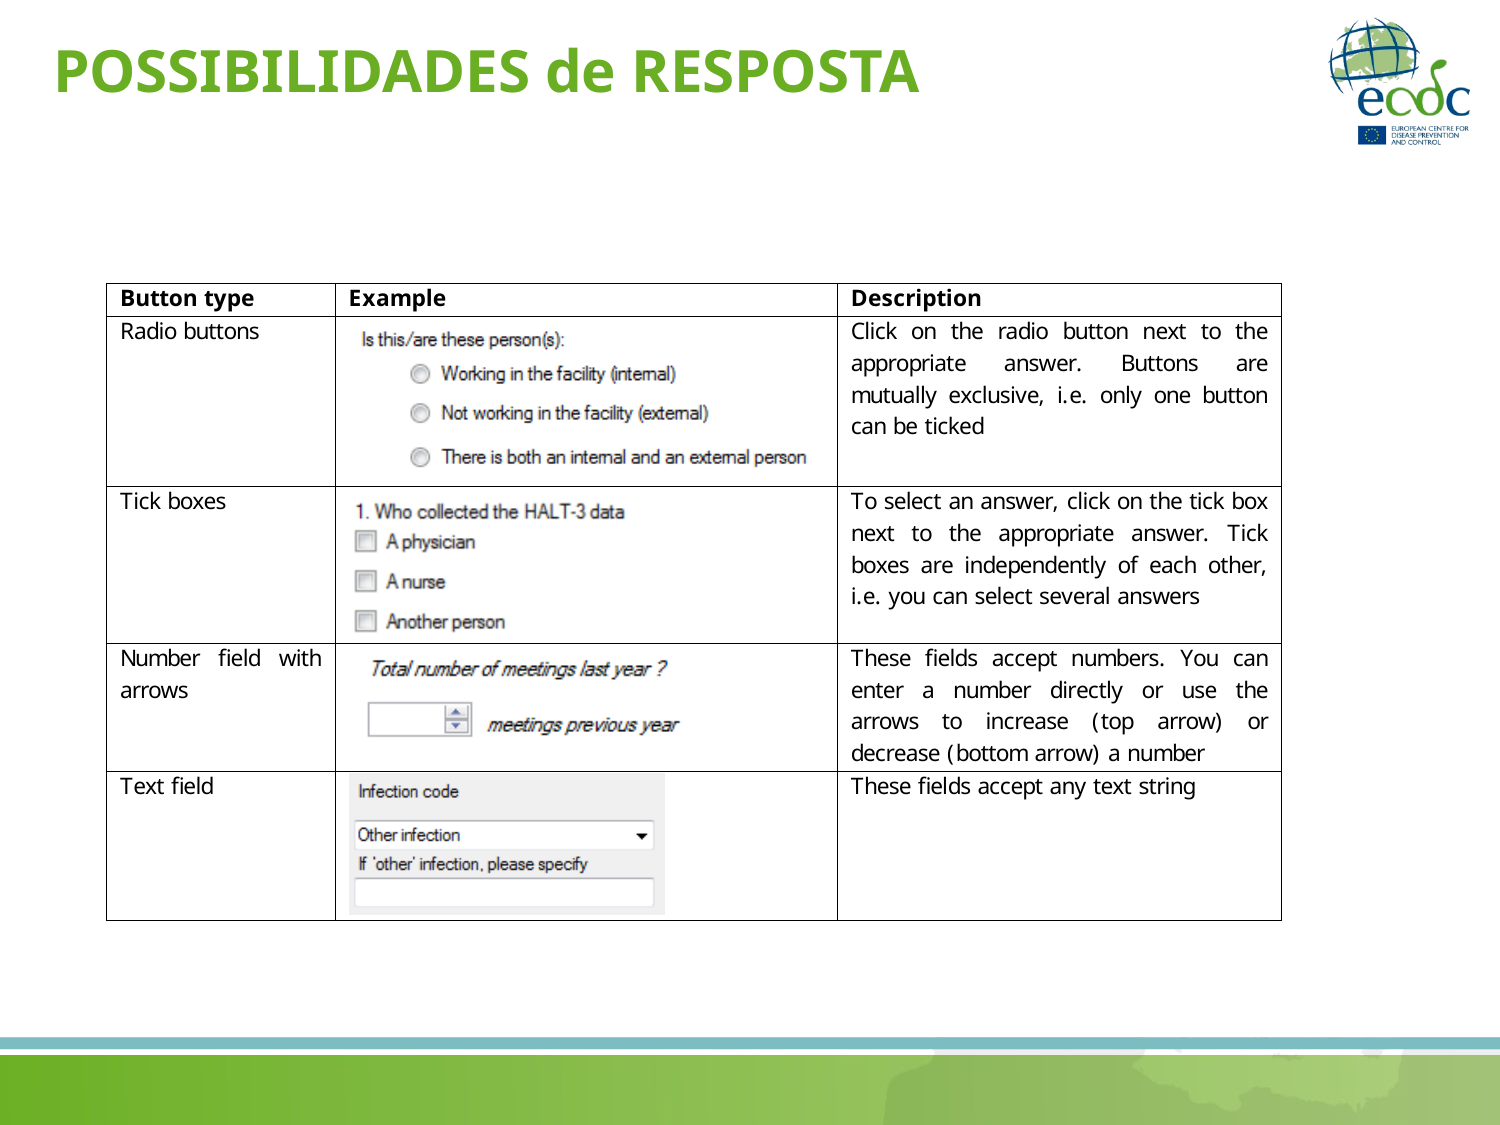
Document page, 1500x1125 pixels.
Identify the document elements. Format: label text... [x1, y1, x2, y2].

picture [0, 1037, 1500, 1125]
title POSSIBILIDADES de RESPOSTA [53, 41, 1404, 177]
picture [105, 282, 1500, 945]
picture [1328, 17, 1473, 148]
